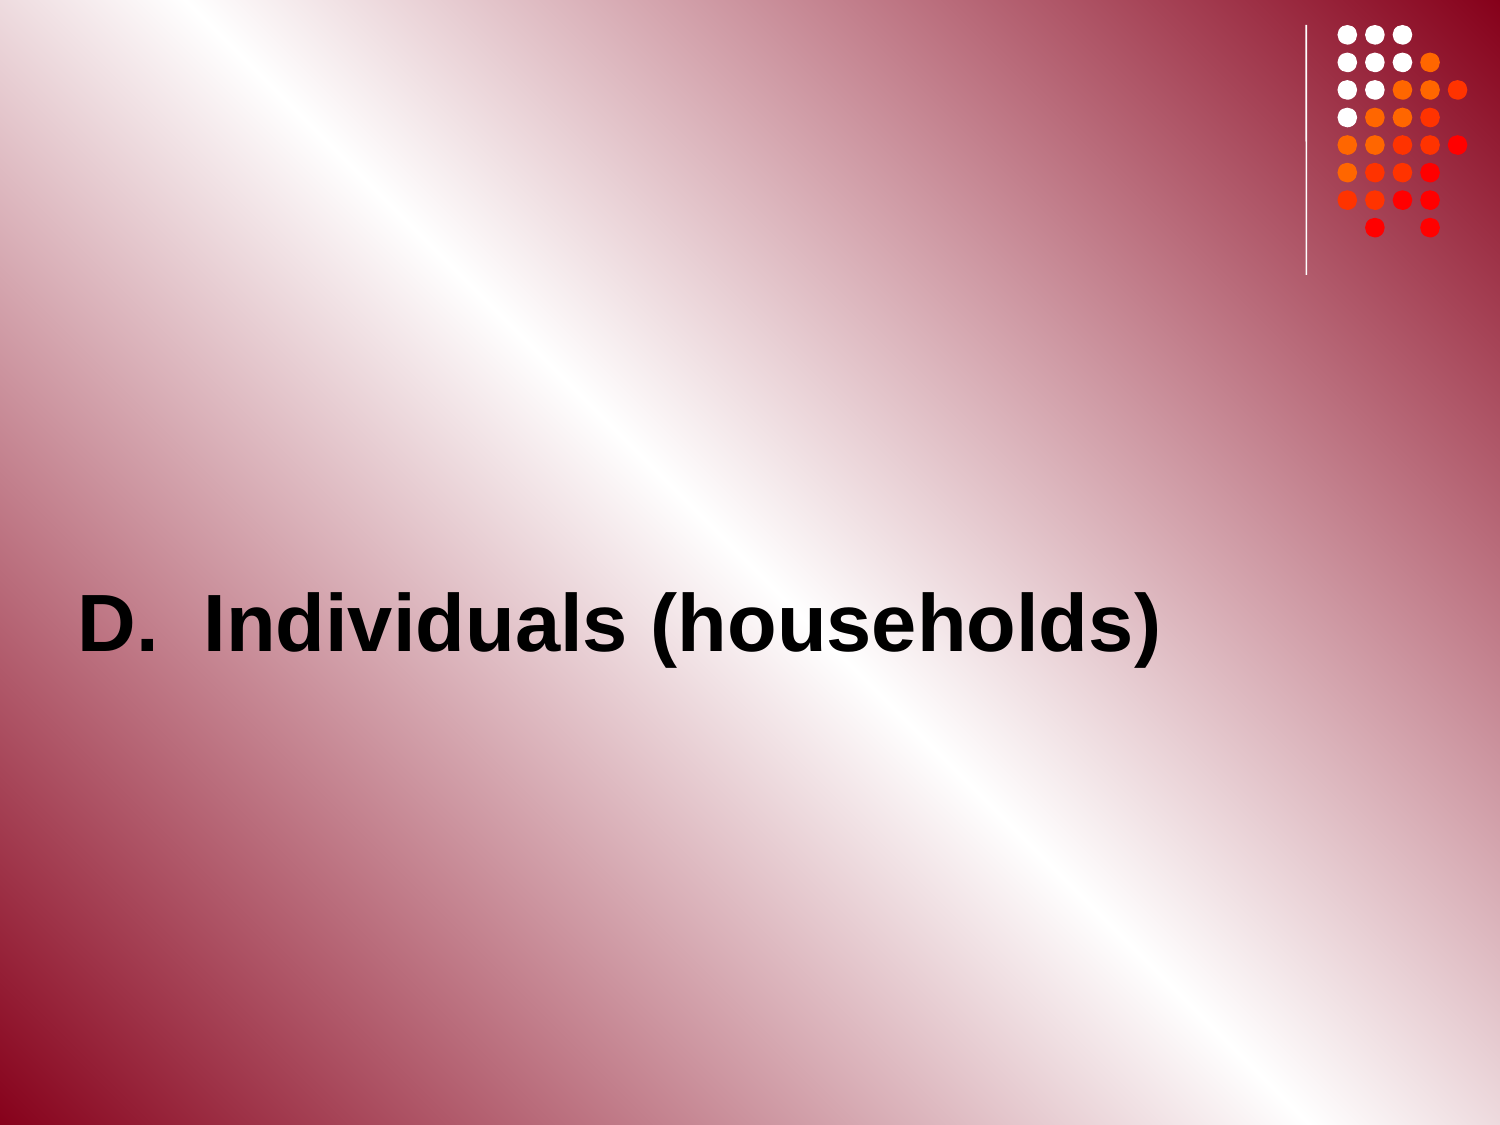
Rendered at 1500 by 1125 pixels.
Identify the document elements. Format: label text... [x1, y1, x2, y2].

title D. Individuals (households) [62, 462, 1300, 675]
